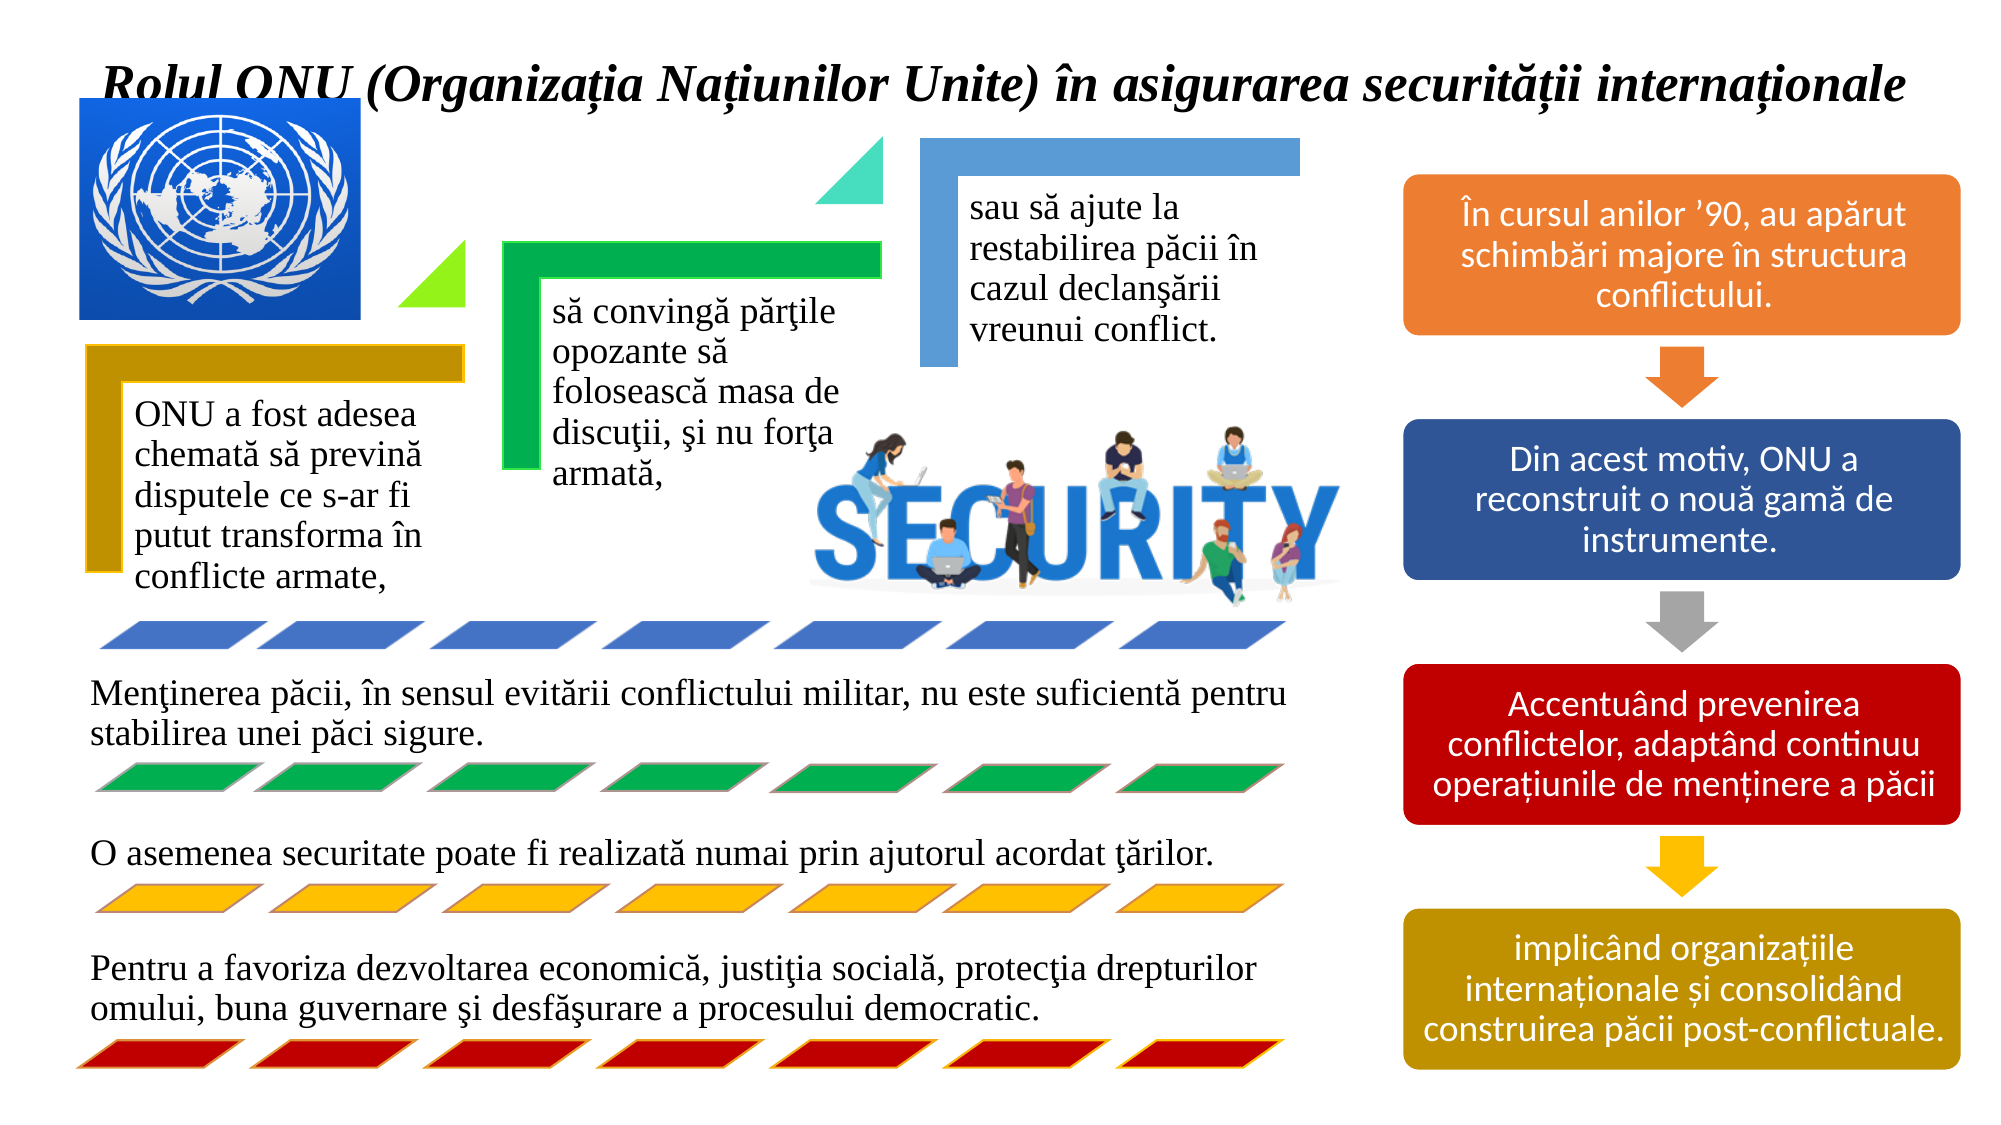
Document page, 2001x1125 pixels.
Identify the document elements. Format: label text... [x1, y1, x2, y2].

picture [79, 98, 361, 320]
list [0, 138, 1401, 683]
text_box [1182, 172, 2000, 1072]
title Rolul ONU (Organizația Națiunilor Unite) în asigurarea securității internaționale [10, 29, 2000, 139]
picture [97, 621, 1288, 650]
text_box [10, 440, 1375, 1125]
picture [810, 425, 1344, 608]
